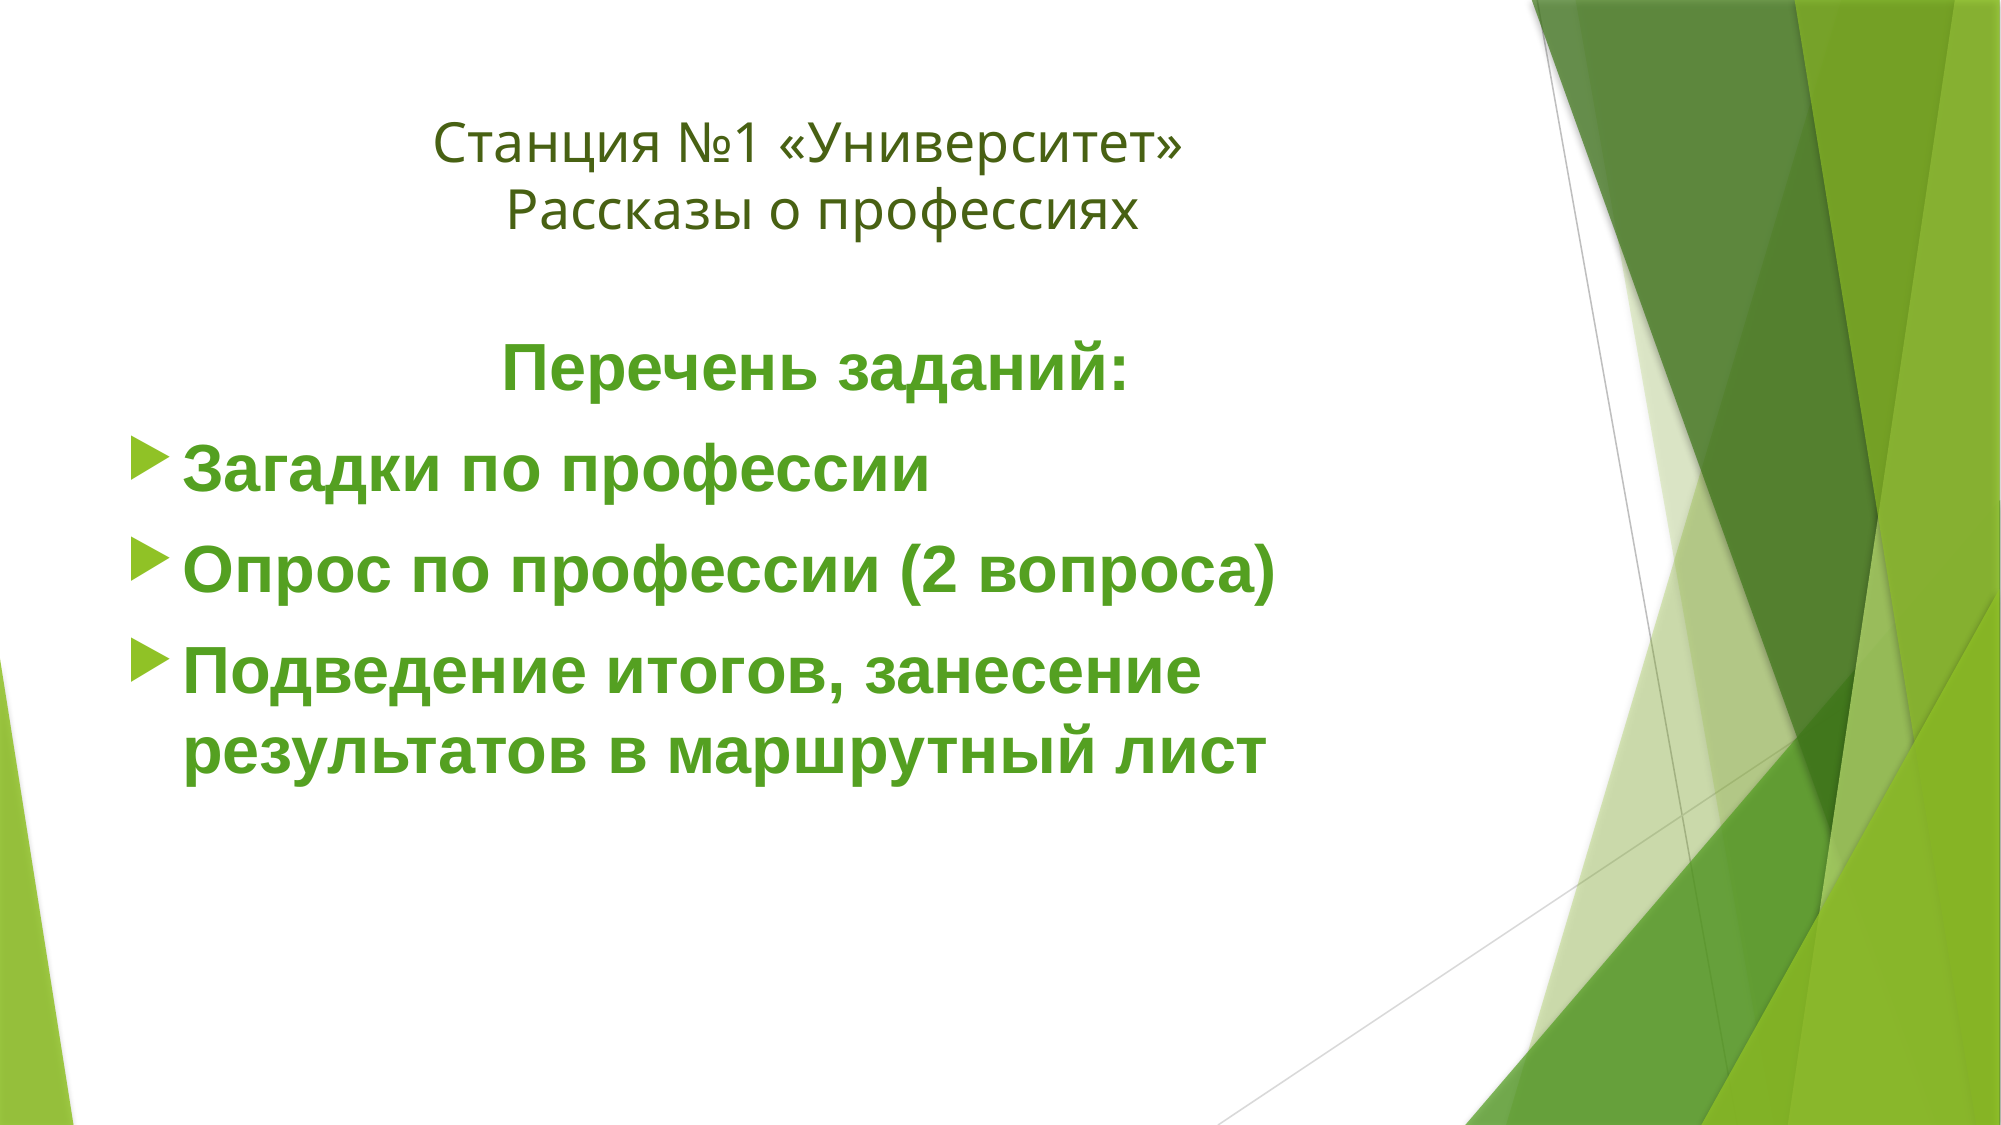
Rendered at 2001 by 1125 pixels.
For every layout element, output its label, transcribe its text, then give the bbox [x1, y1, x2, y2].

title Станция №1 «Университет» Рассказы о профессиях [111, 99, 1522, 316]
list Перечень заданий: Загадки по профессии Опрос по профессии (2 вопроса) Подведение итогов, занесение результатов в маршрутный лист [111, 316, 1522, 991]
